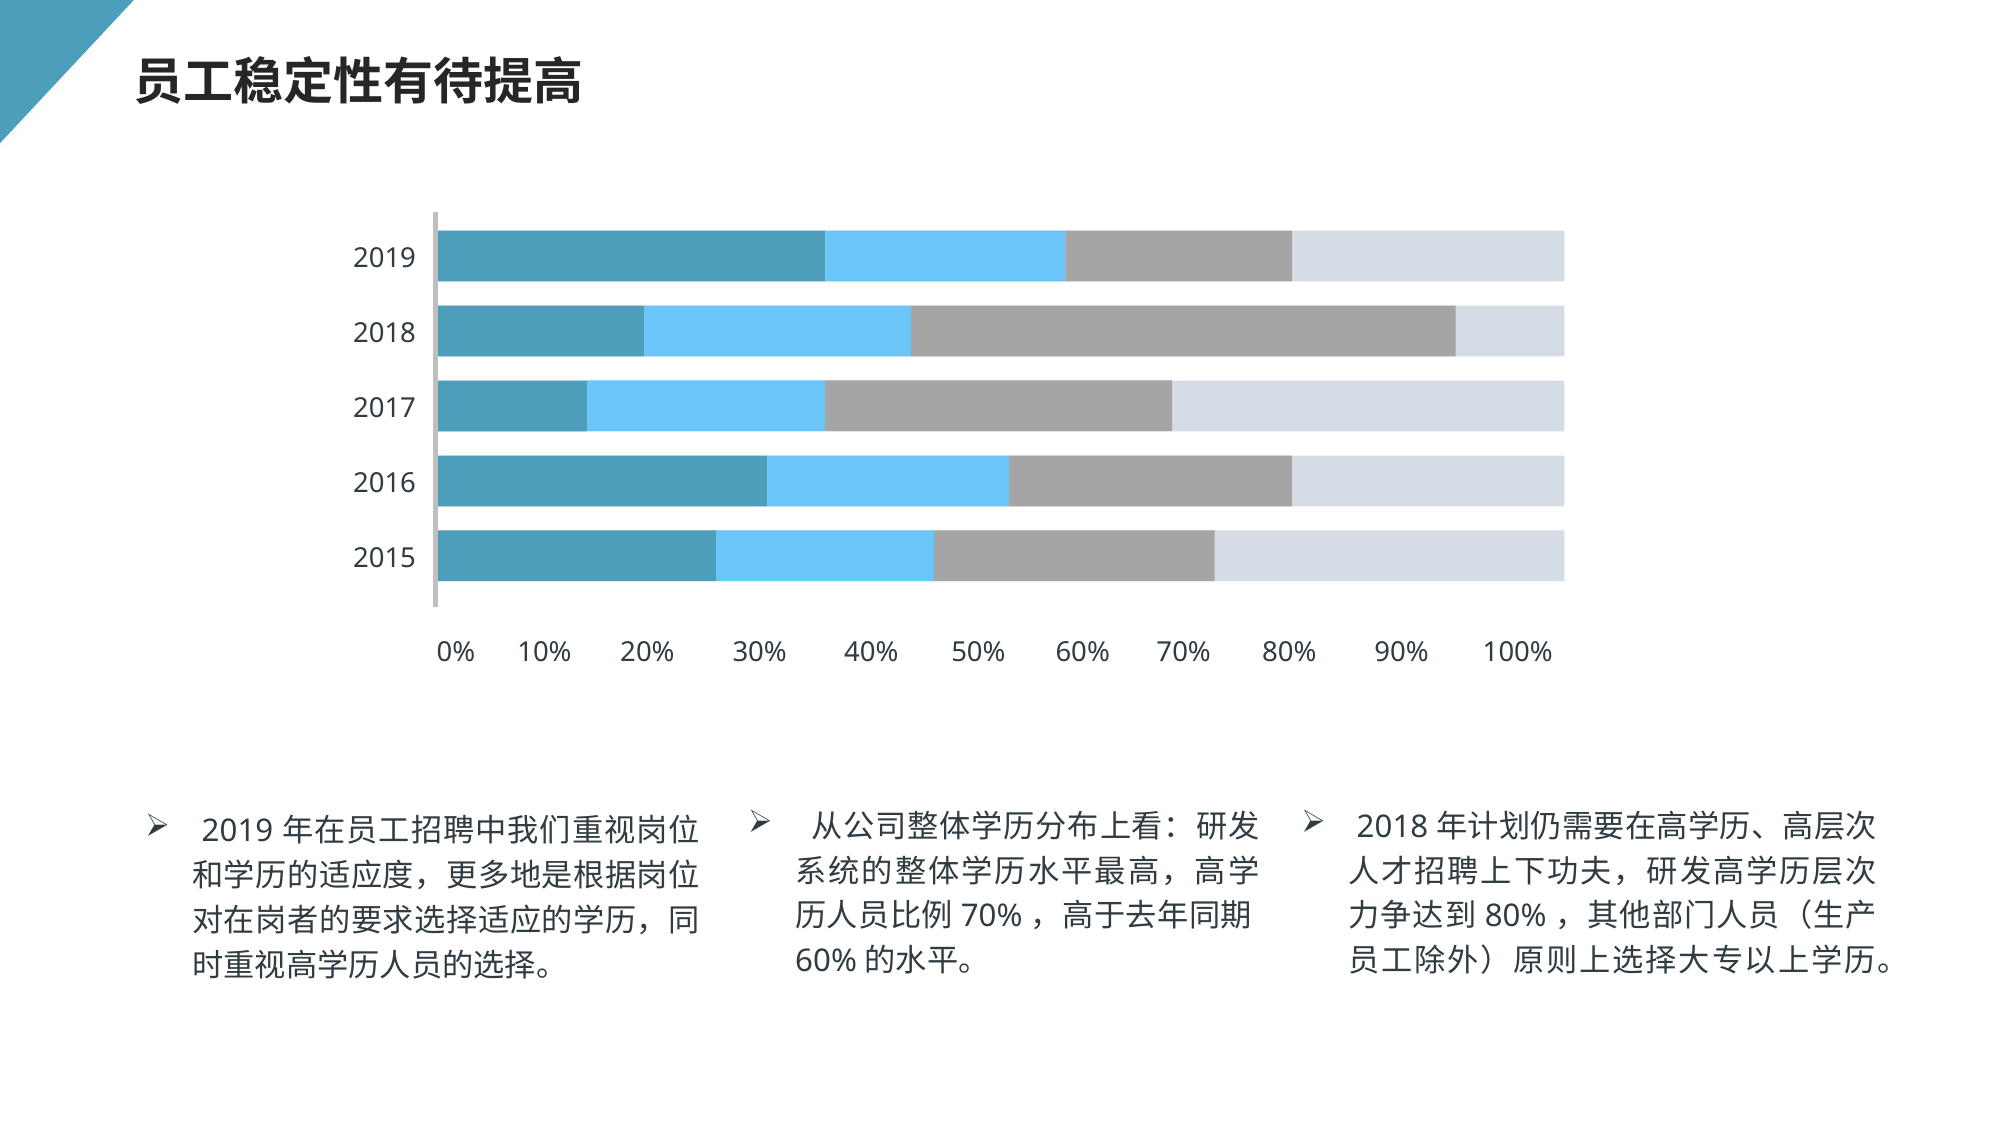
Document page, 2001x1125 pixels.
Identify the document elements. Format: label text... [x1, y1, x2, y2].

text_box 员工稳定性有待提高 [133, 38, 1557, 122]
text_box 2018年计划仍需要在高学历、高层次人才招聘上下功夫，研发高学历层次力争达到80%，其他部门人员（生产员工除外）原则上选择大专以上学历。 [1286, 791, 1892, 986]
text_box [349, 211, 1565, 676]
text_box 从公司整体学历分布上看：研发系统的整体学历水平最高，高学历人员比例70%，高于去年同期60%的水平。 [733, 791, 1274, 986]
text_box 2019年在员工招聘中我们重视岗位和学历的适应度，更多地是根据岗位对在岗者的要求选择适应的学历，同时重视高学历人员的选择。 [130, 795, 715, 991]
text_box [0, 0, 136, 145]
